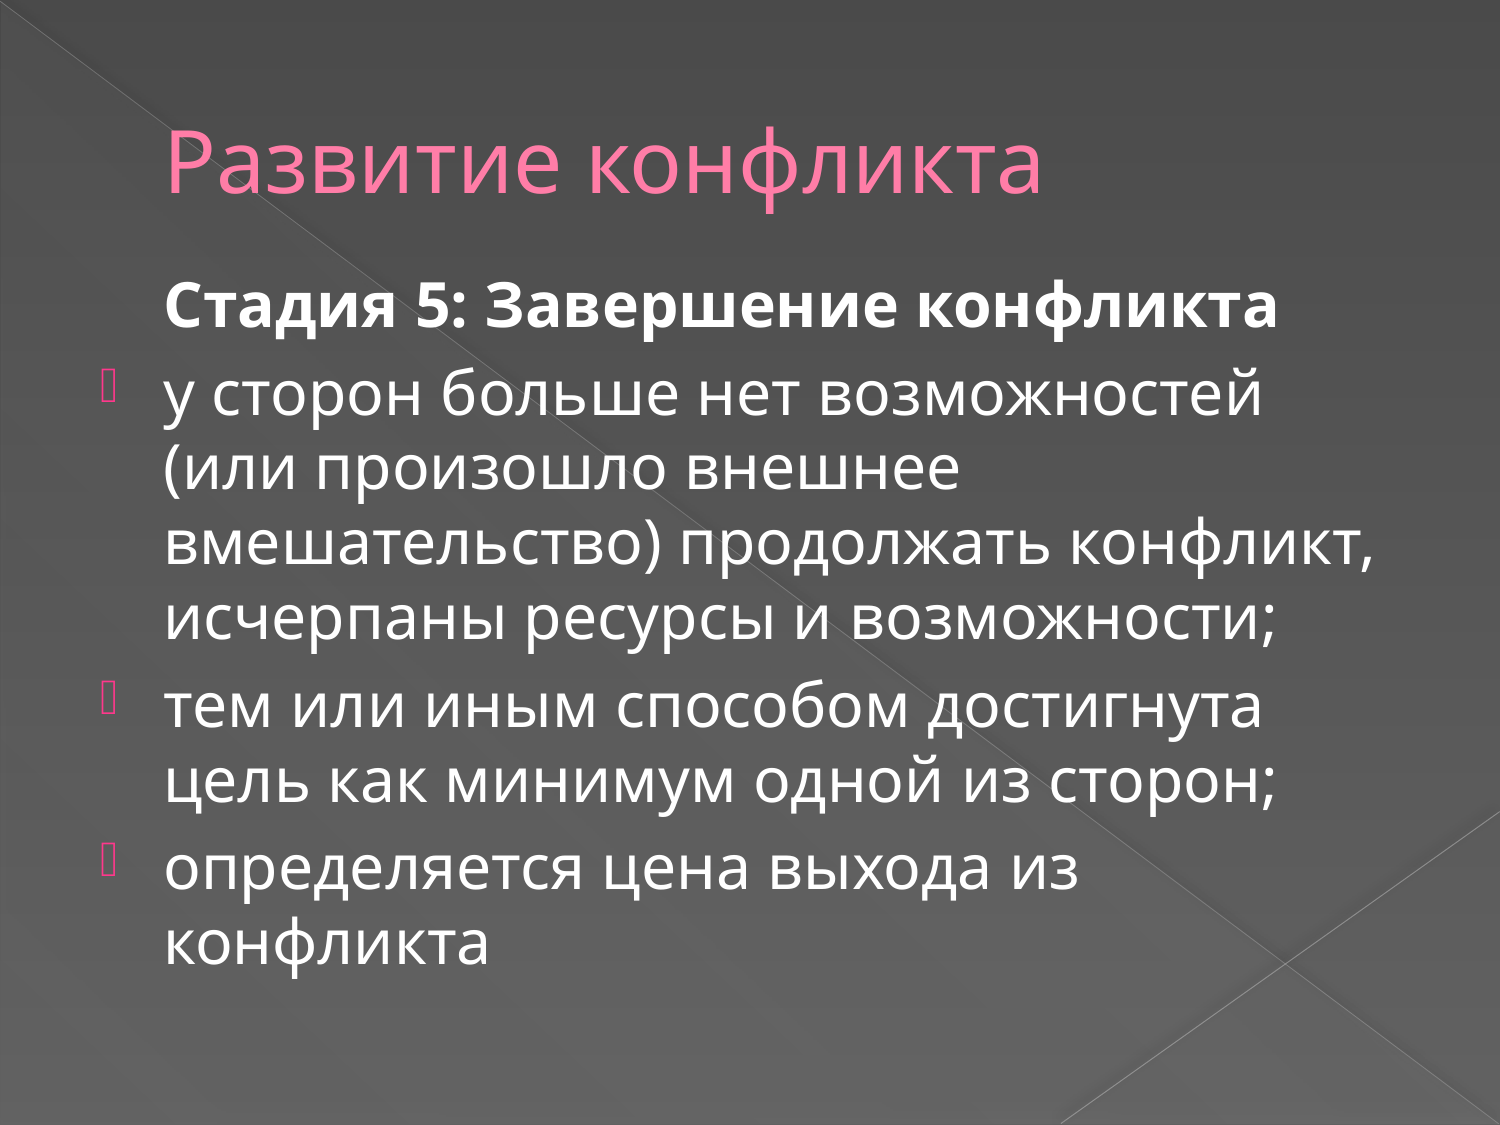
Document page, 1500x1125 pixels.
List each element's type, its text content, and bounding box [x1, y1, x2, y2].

list Стадия 5: Завершение конфликта у сторон больше нет возможностей (или произошло внешнее вмешательство) продолжать конфликт, исчерпаны ресурсы и возможности; тем или иным способом достигнута цель как минимум одной из сторон; определяется цена выхода из конфликта [75, 257, 1425, 1059]
title Развитие конфликта [75, 43, 1425, 257]
